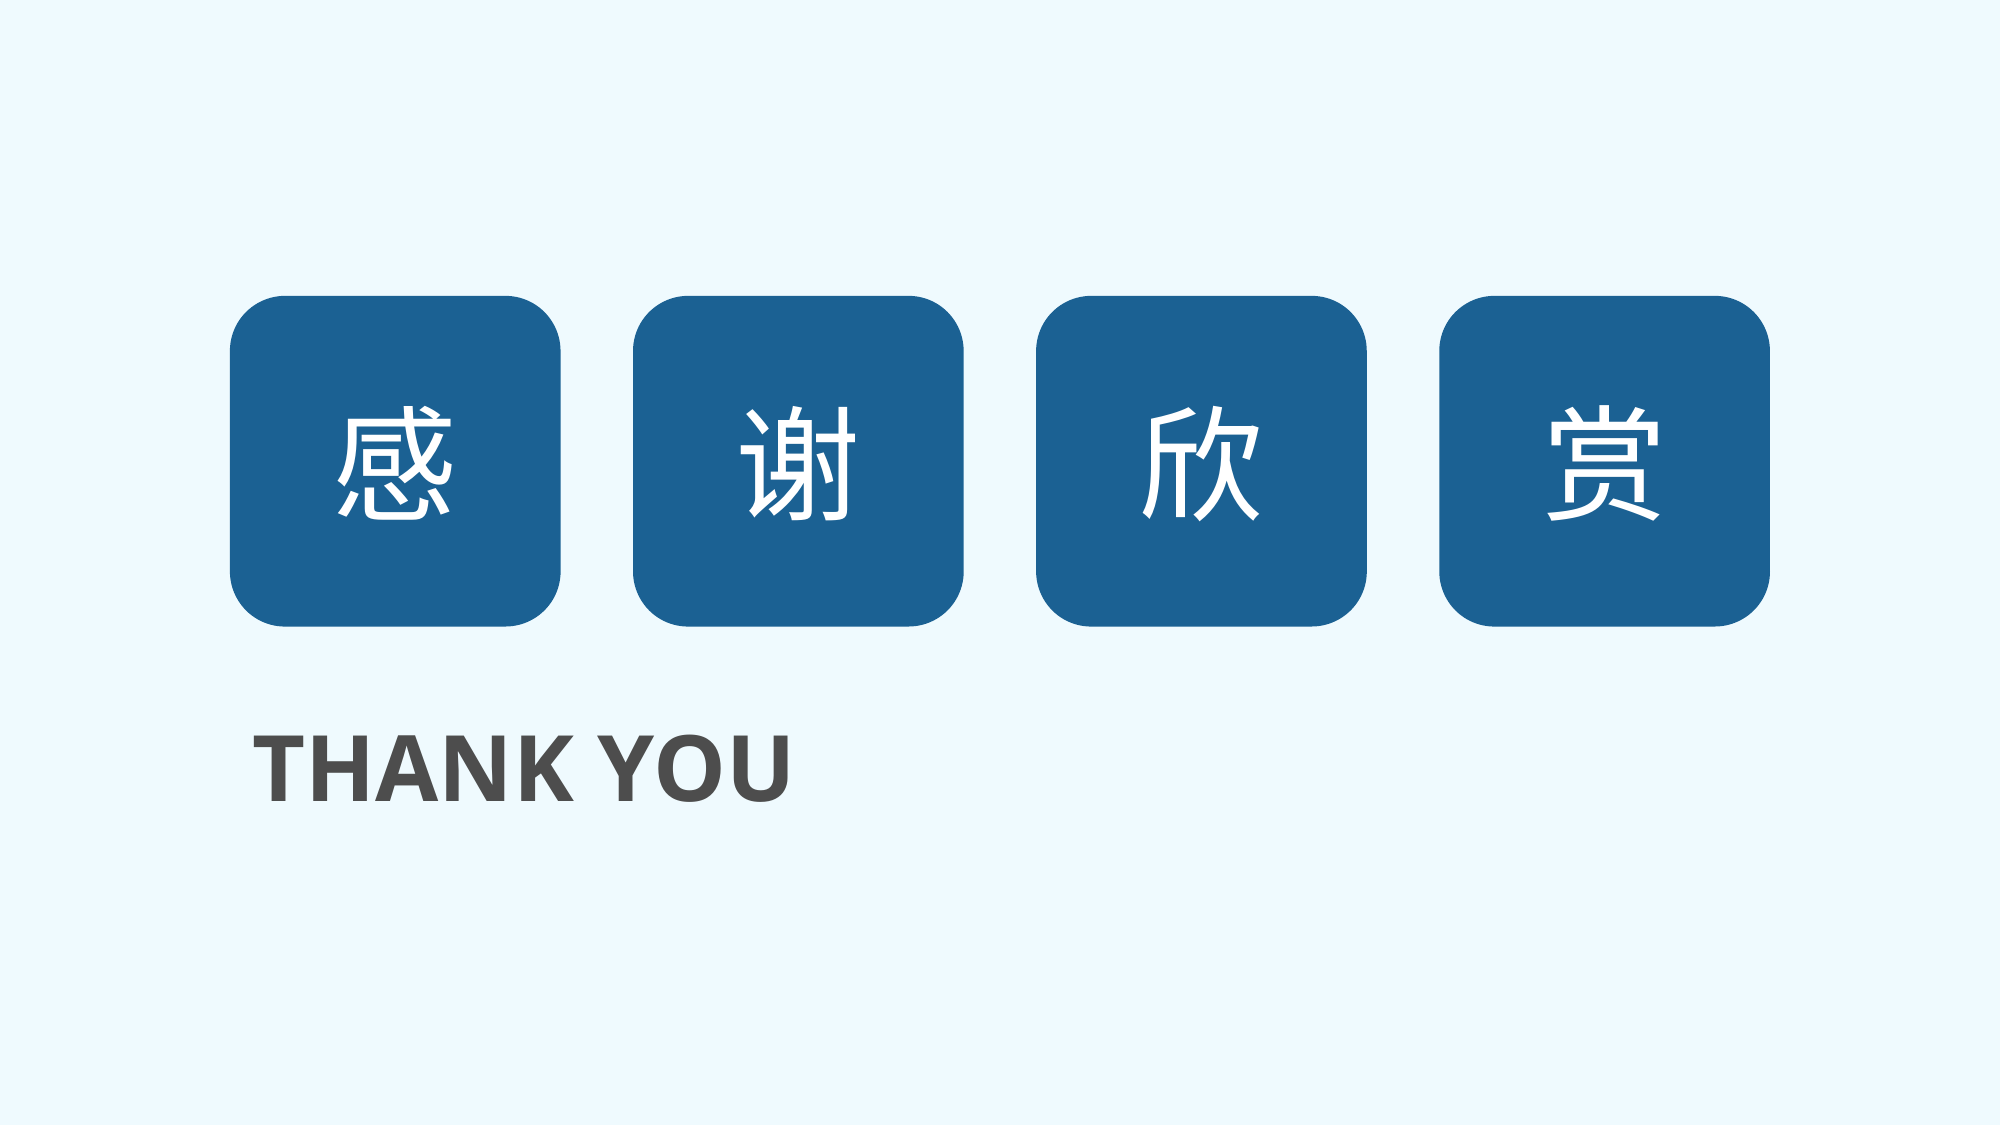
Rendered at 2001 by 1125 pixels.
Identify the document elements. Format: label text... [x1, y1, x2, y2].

text_box 谢 [631, 294, 965, 628]
text_box 欣 [1035, 294, 1368, 628]
text_box 感 [228, 294, 562, 628]
text_box 赏 [1438, 294, 1772, 628]
text_box THANK YOU [237, 702, 1763, 828]
